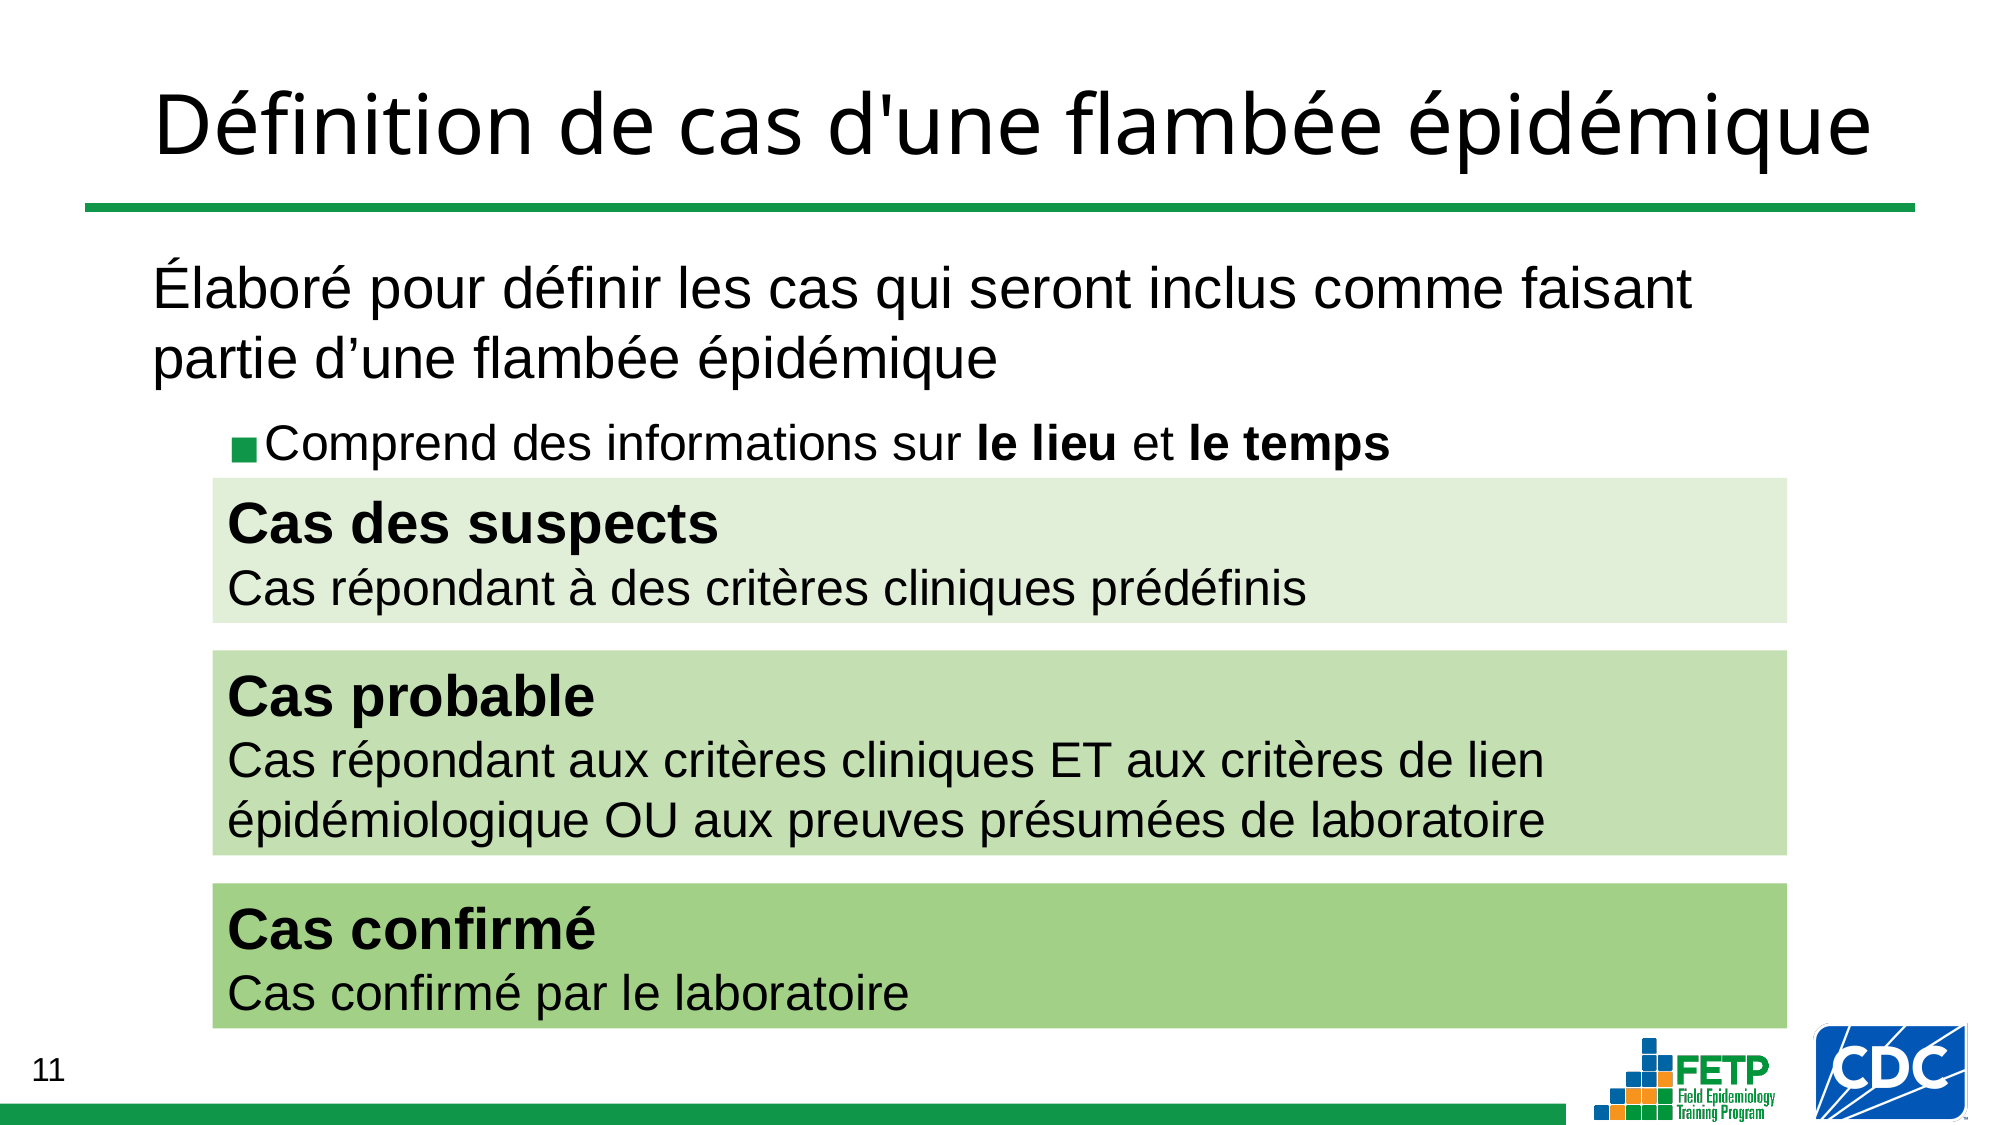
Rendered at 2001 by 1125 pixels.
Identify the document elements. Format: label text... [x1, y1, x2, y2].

picture [1594, 1038, 1775, 1122]
list Élaboré pour définir les cas qui seront inclus comme faisant partie d’une flambée épidémique Comprend des informations sur le lieu et le temps [137, 242, 1863, 1004]
picture [1813, 1023, 1968, 1122]
title Définition de cas d'une flambée épidémique [137, 75, 1939, 207]
text_box Cas probable Cas répondant aux critères cliniques ET aux critères de lien épidémiologique OU aux preuves présumées de laboratoire [212, 650, 1788, 856]
text_box Cas confirmé Cas confirmé par le laboratoire [212, 883, 1788, 1029]
text_box Cas des suspects Cas répondant à des critères cliniques prédéfinis [212, 477, 1788, 623]
